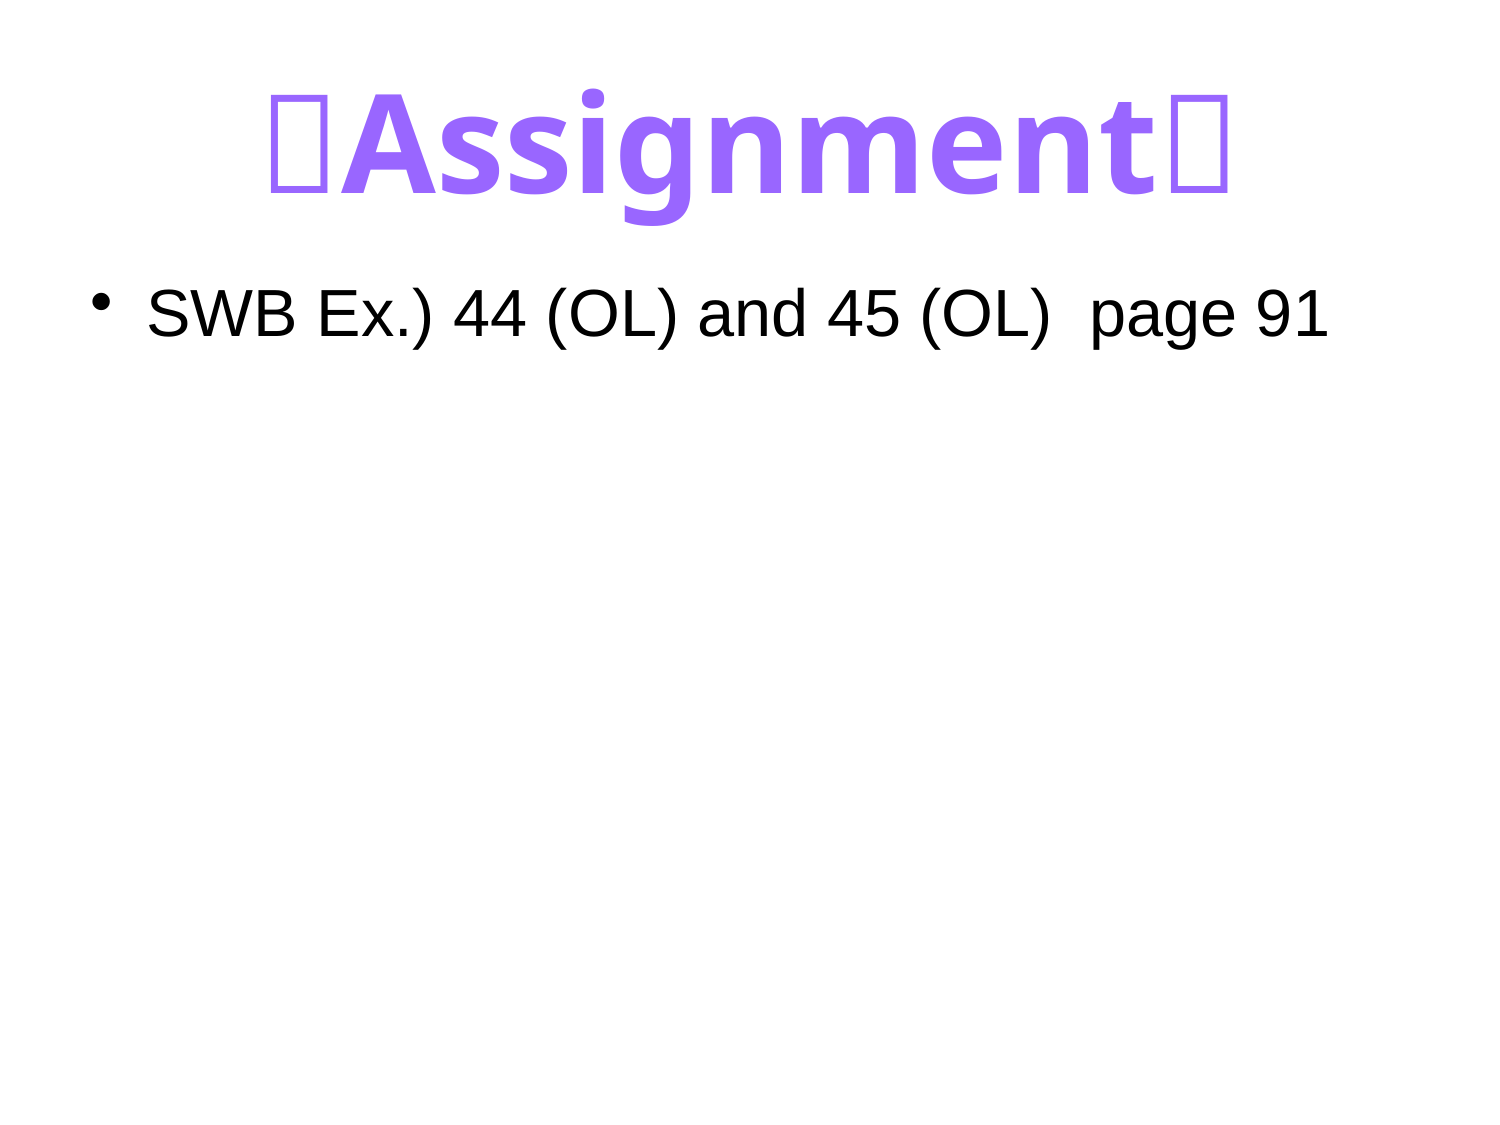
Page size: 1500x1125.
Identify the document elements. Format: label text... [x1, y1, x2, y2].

title Assignment [74, 44, 1426, 233]
list SWB Ex.) 44 (OL) and 45 (OL) page 91 [74, 262, 1426, 1006]
